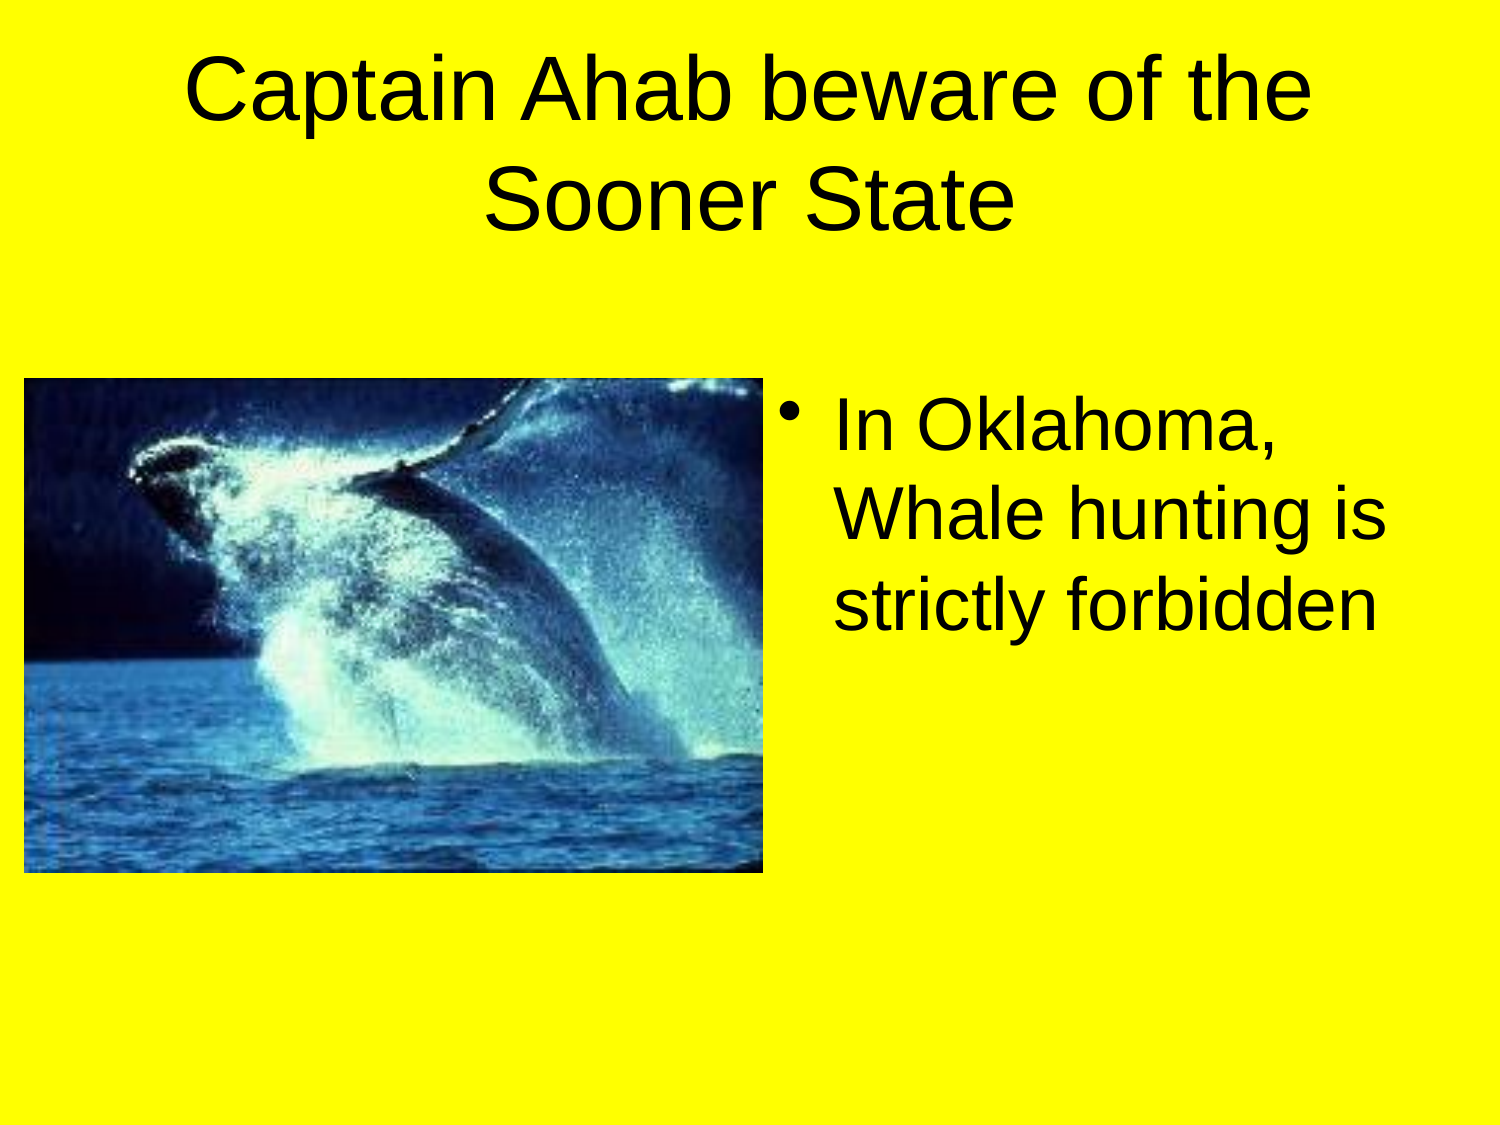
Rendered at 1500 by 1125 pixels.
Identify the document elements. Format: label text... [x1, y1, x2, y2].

list In Oklahoma, Whale hunting is strictly forbidden [762, 262, 1425, 1005]
title Captain Ahab beware of the Sooner State [75, 45, 1425, 233]
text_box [24, 377, 763, 873]
